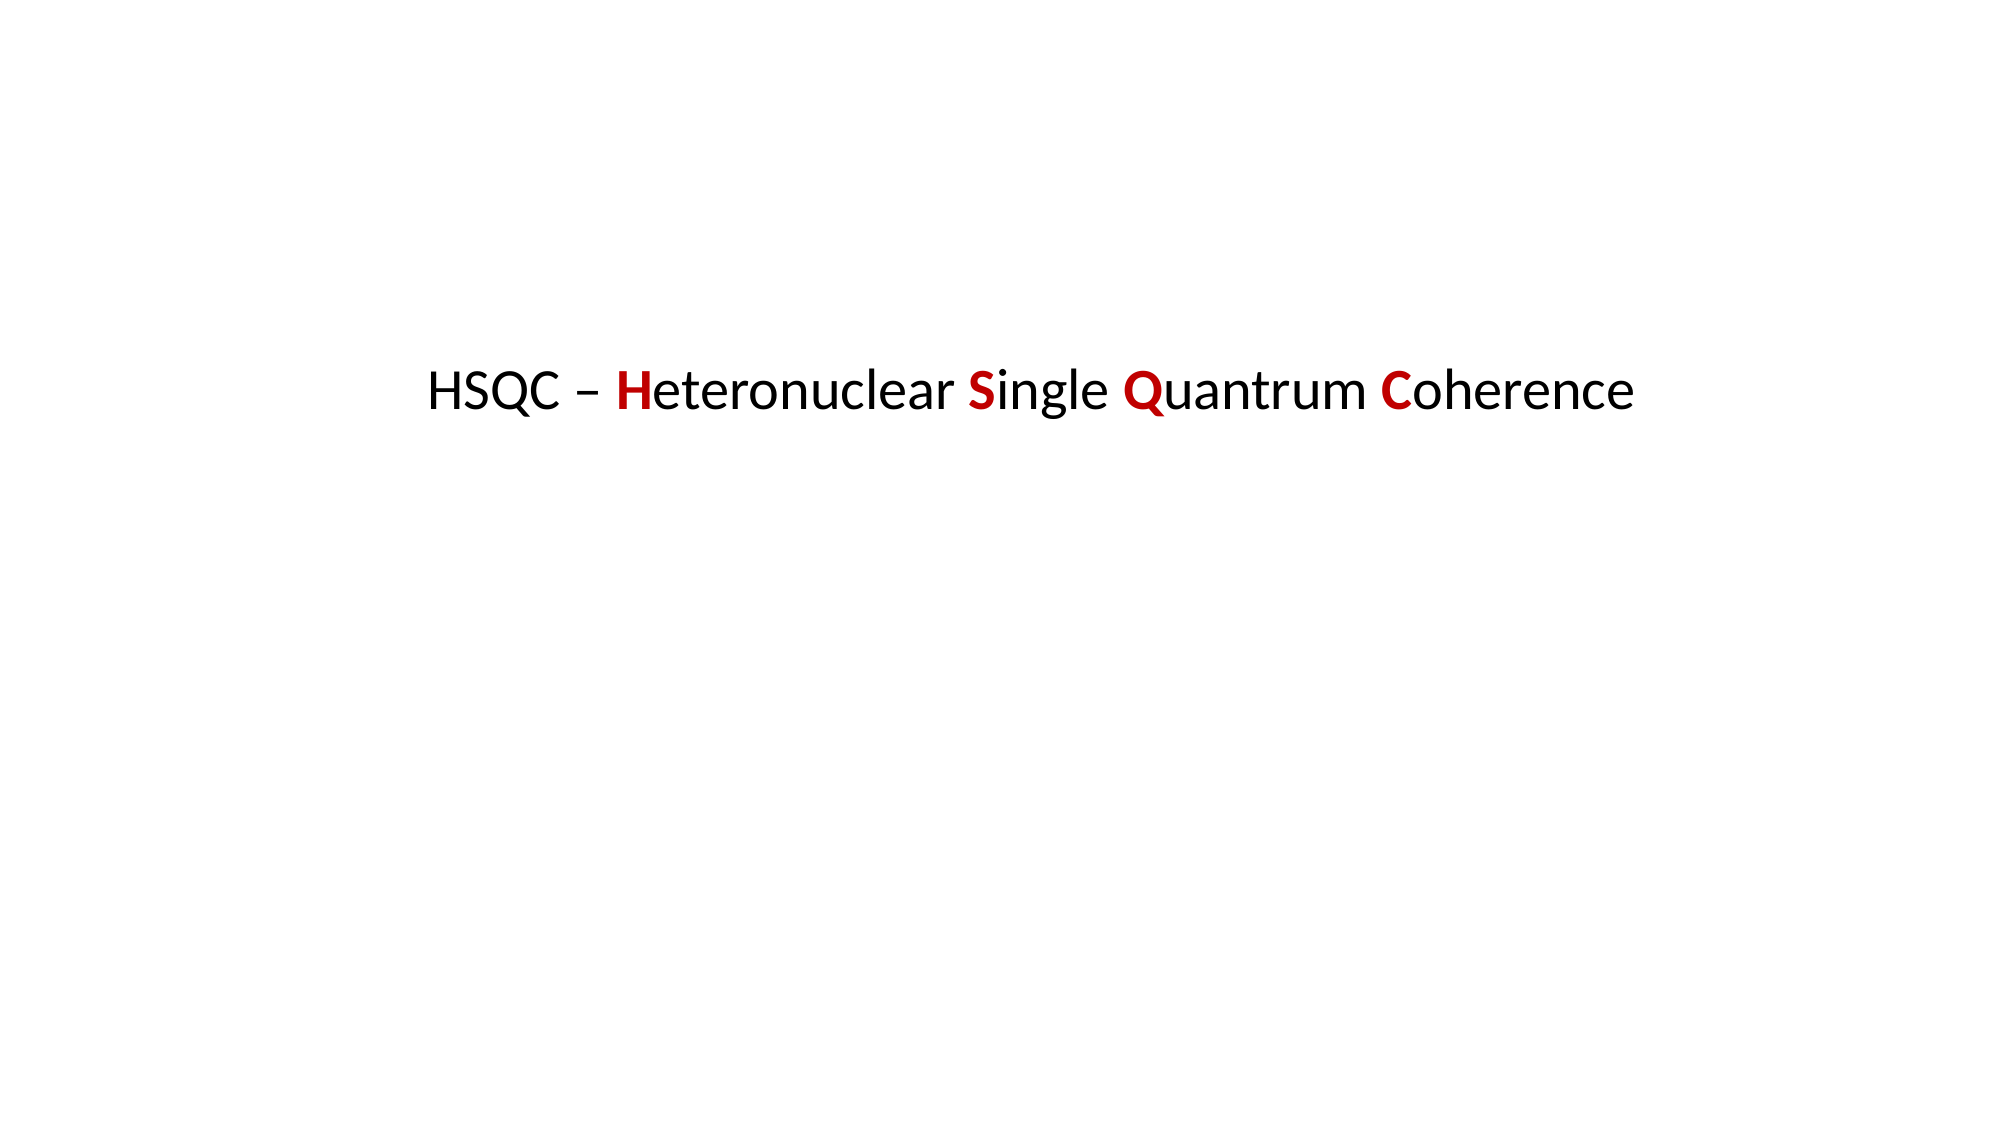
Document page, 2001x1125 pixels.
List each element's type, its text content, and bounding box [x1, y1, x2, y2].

text_box HSQC – Heteronuclear Single Quantrum Coherence [412, 344, 1664, 429]
